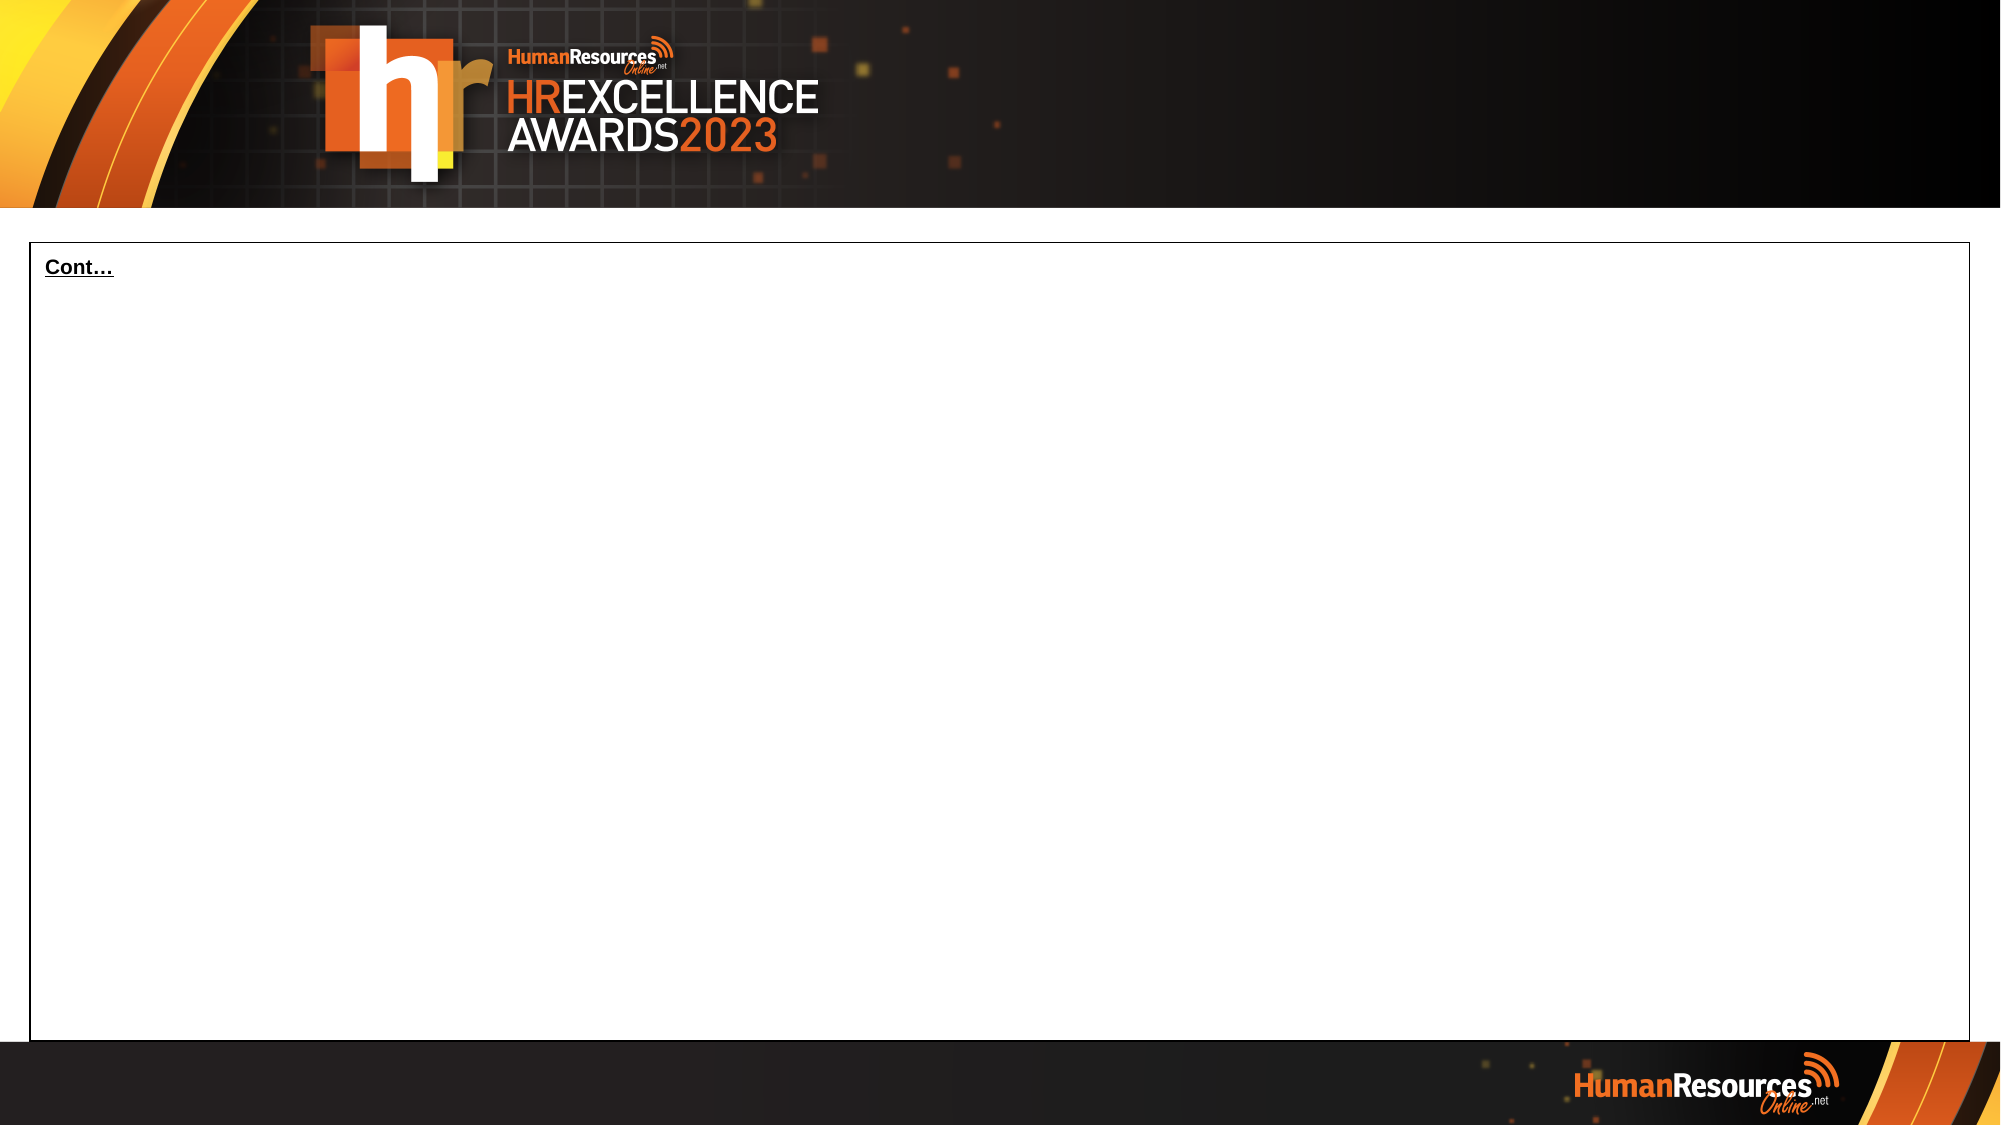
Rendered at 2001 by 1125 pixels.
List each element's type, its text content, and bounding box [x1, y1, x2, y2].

text_box Cont… [30, 242, 1970, 1042]
picture [0, 0, 2001, 1125]
